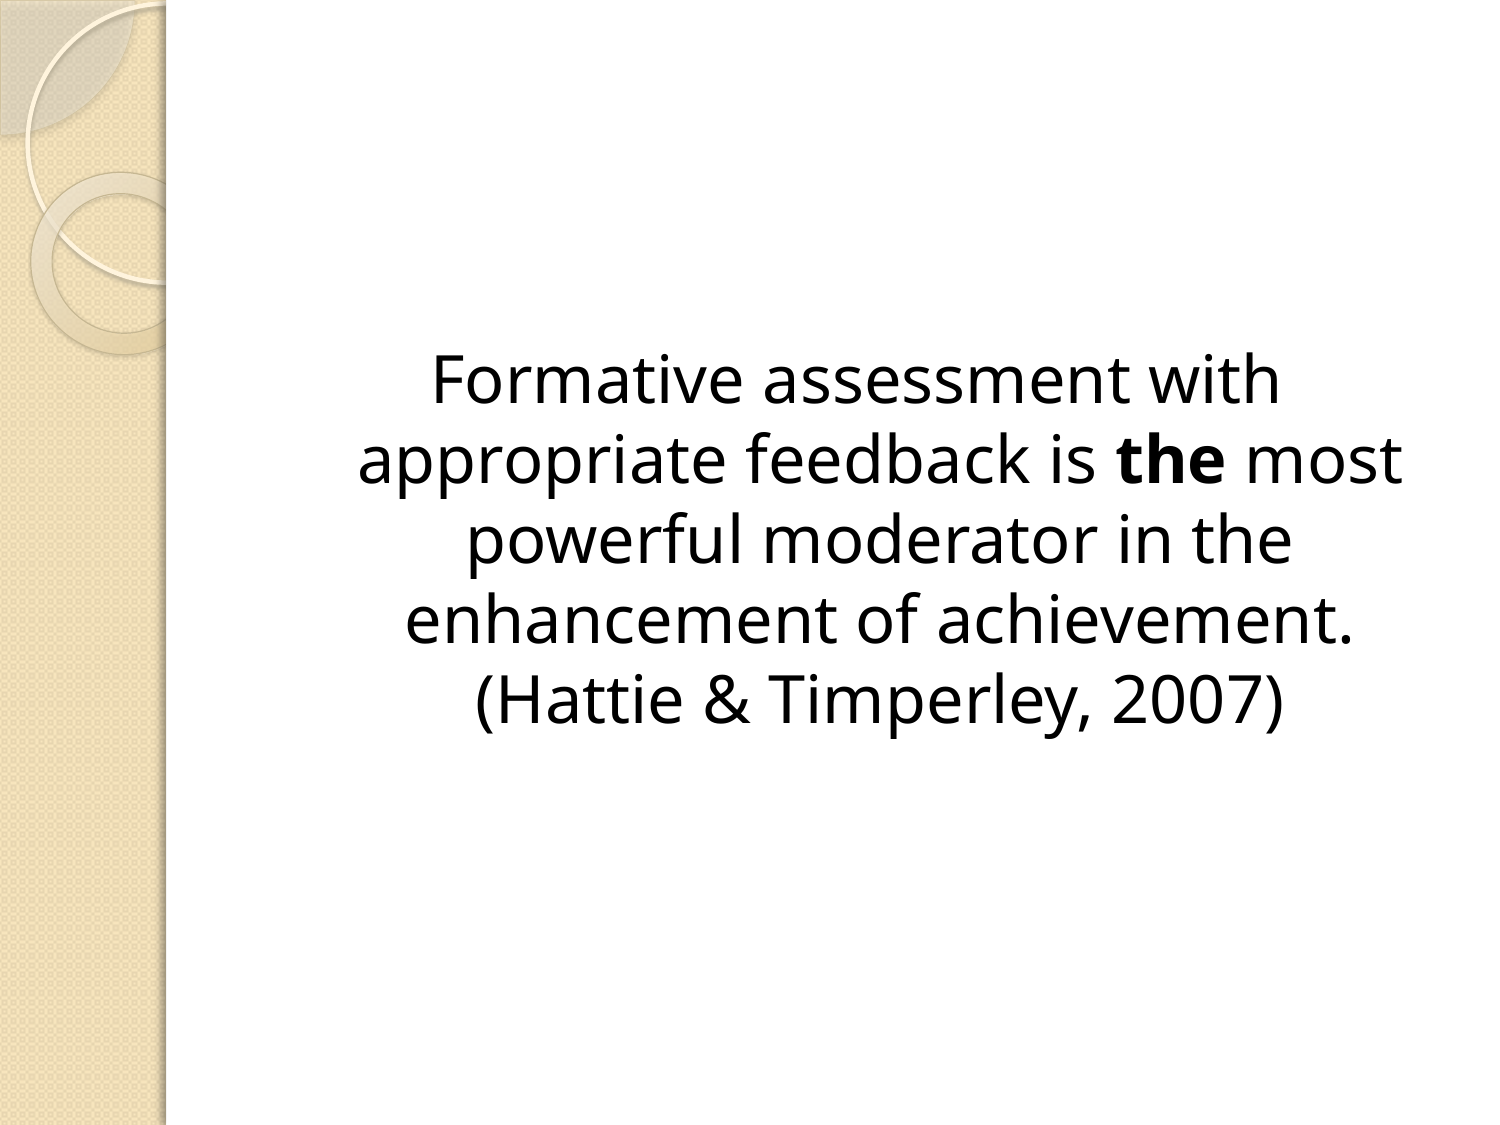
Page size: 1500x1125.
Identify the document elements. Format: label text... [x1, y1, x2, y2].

list Formative assessment with appropriate feedback is the most powerful moderator in the enhancement of achievement. (Hattie & Timperley, 2007) [235, 237, 1466, 1025]
